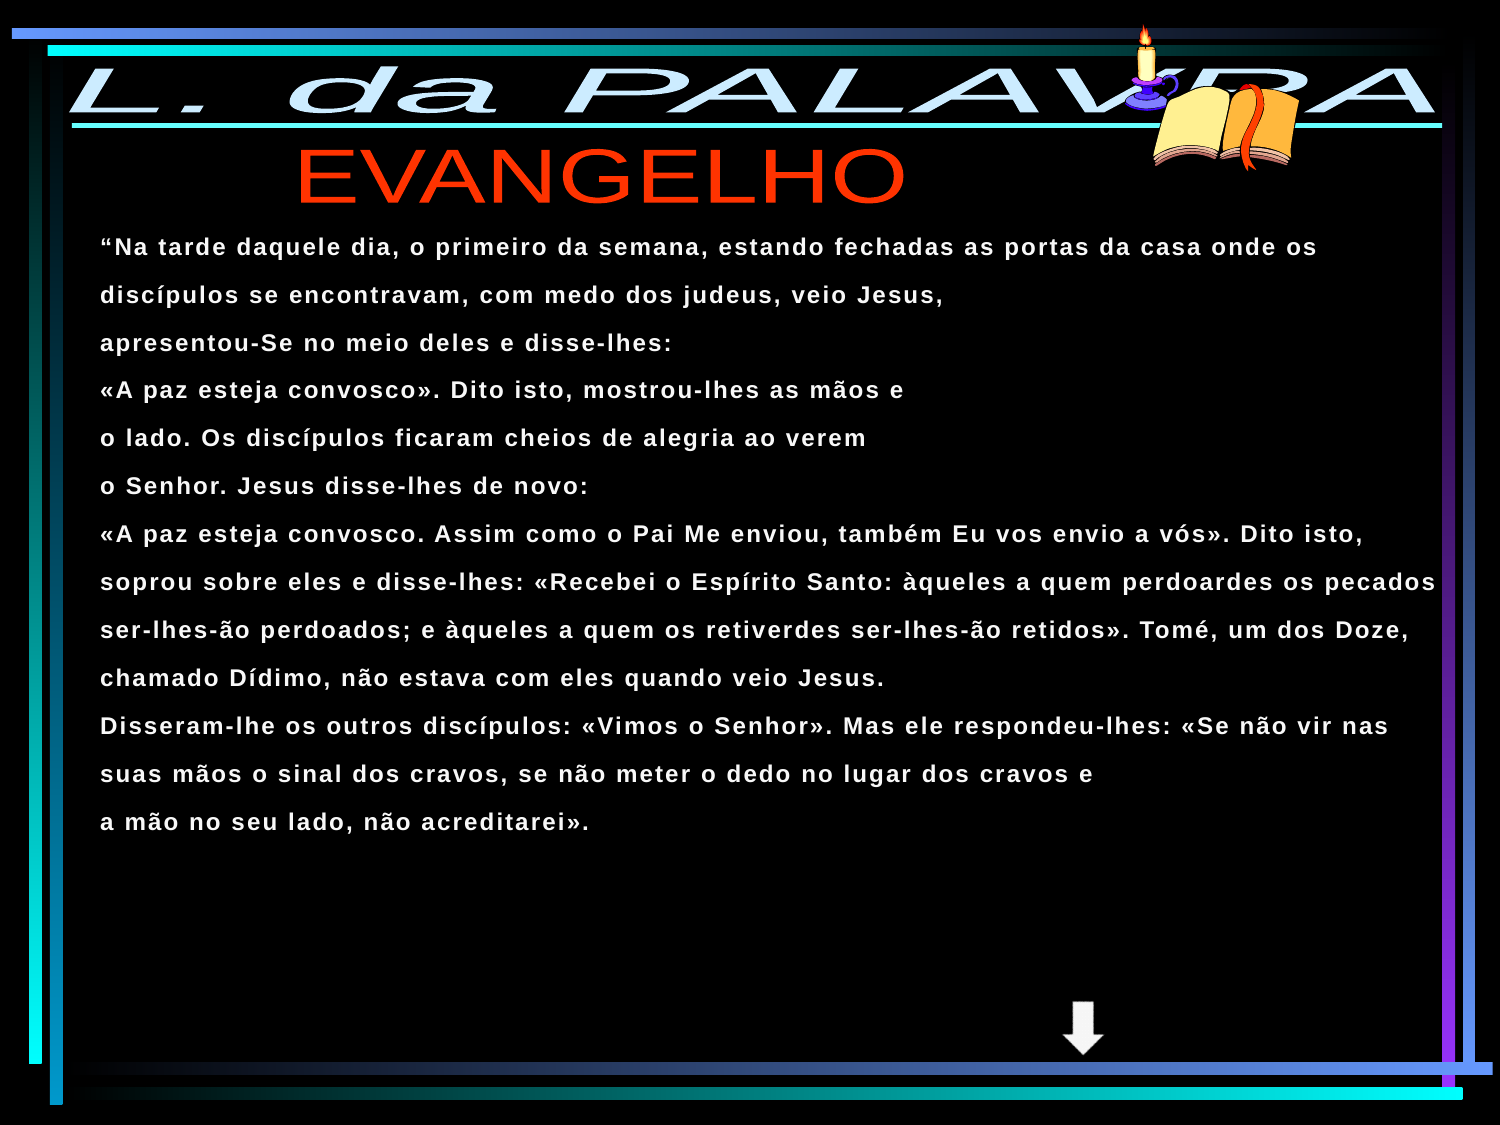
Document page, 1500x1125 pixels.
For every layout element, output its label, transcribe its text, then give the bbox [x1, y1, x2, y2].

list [1124, 18, 1306, 174]
text_box “Na tarde daquele dia, o primeiro da semana, estando fechadas as portas da casa onde os discípulos se encontravam, com medo dos judeus, veio Jesus, apresentou-Se no meio deles e disse-lhes: «A paz esteja convosco». Dito isto, mostrou-lhes as mãos e o lado. Os discípulos ficaram cheios de alegria ao verem o Senhor. Jesus disse-lhes de novo: «A paz esteja convosco. Assim como o Pai Me enviou, também Eu vos envio a vós». Dito isto, soprou sobre eles e disse-lhes: «Recebei o Espírito Santo: àqueles a quem perdoardes os pecados ser-lhes-ão perdoados; e àqueles a quem os retiverdes ser-lhes-ão retidos». Tomé, um dos Doze, chamado Dídimo, não estava com eles quando veio Jesus. Disseram-lhe os outros discípulos: «Vimos o Senhor». Mas ele respondeu-lhes: «Se não vir nas suas mãos o sinal dos cravos, se não meter o dedo no lugar dos cravos e a mão no seu lado, não acreditarei». [85, 220, 1459, 859]
picture [1052, 992, 1116, 1058]
